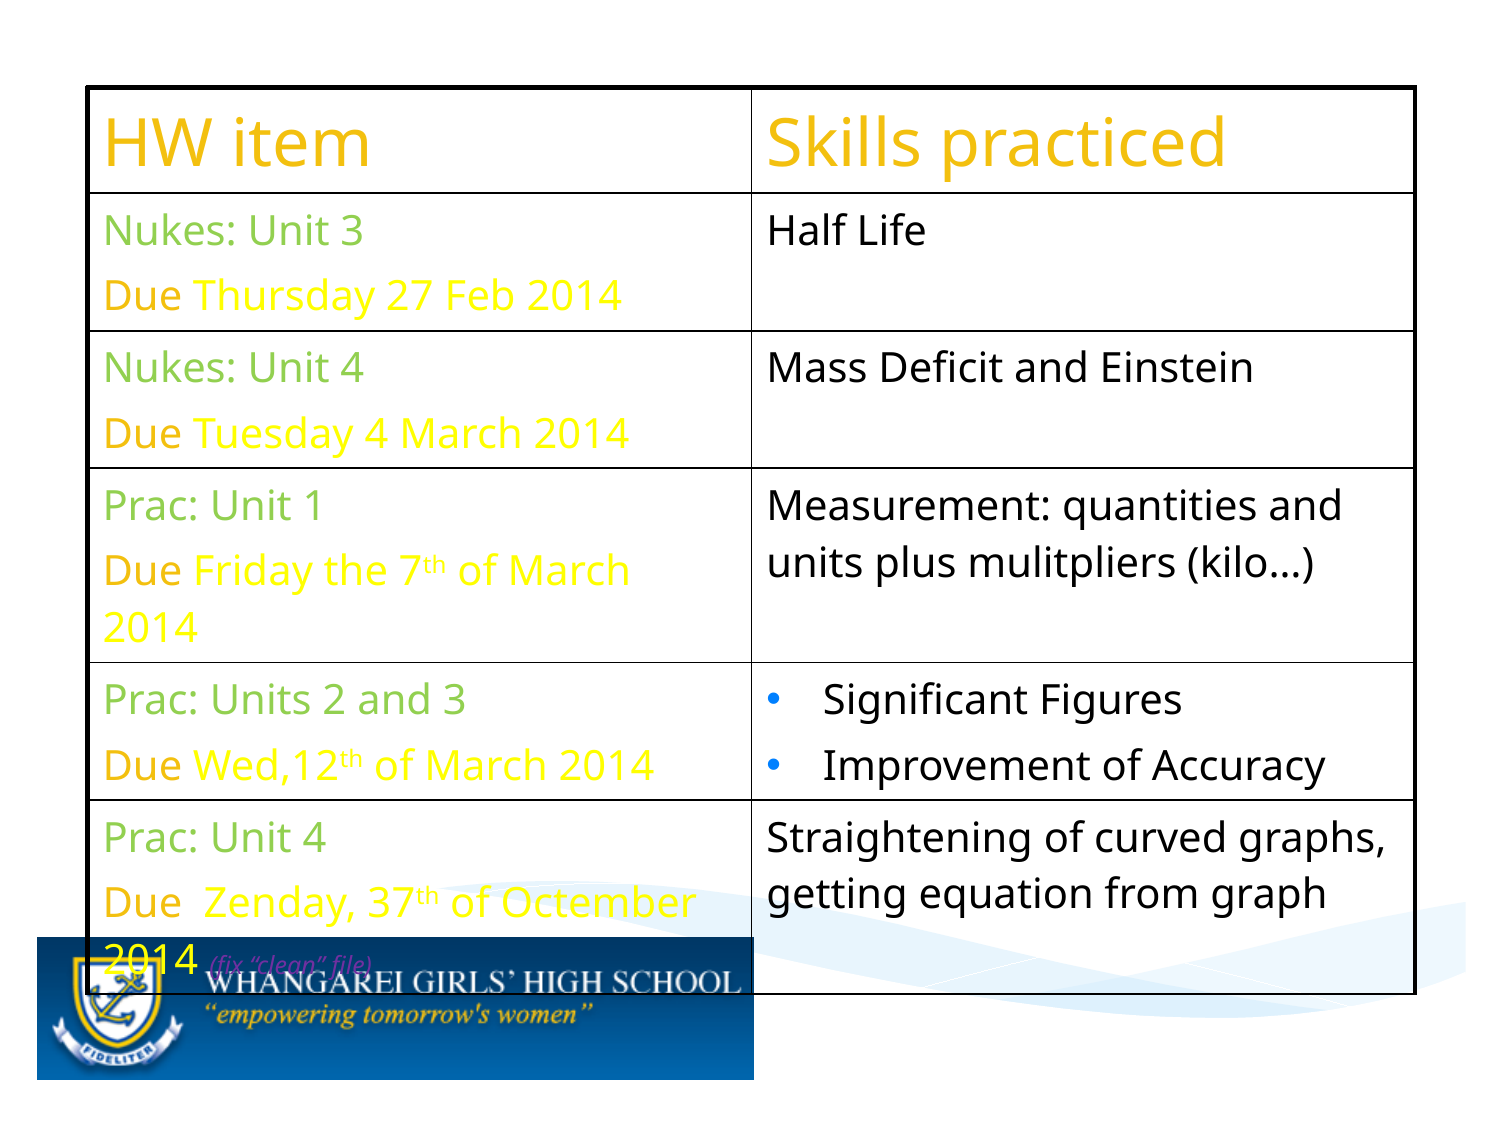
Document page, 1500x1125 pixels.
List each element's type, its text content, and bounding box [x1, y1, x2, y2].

table_cell Nukes: Unit 4 Due Tuesday 4 March 2014 [90, 332, 751, 467]
table_cell Half Life [752, 194, 1413, 330]
table_header HW item [90, 90, 751, 192]
table_cell Significant Figures Improvement of Accuracy [752, 663, 1413, 799]
table_cell Prac: Unit 4 Due Zenday, 37th of Octember 2014 (fix “clean” file) [90, 801, 751, 935]
table_header Skills practiced [752, 90, 1413, 192]
table_cell Prac: Units 2 and 3 Due Wed,12th of March 2014 [90, 663, 751, 799]
table_cell Prac: Unit 1 Due Friday the 7th of March 2014 [90, 469, 751, 662]
table_cell Mass Deficit and Einstein [752, 332, 1413, 467]
table_cell Measurement: quantities and units plus mulitpliers (kilo…) [752, 469, 1413, 662]
table_cell Nukes: Unit 3 Due Thursday 27 Feb 2014 [90, 194, 751, 330]
picture [37, 937, 754, 1080]
table_cell Straightening of curved graphs, getting equation from graph [752, 801, 1413, 993]
